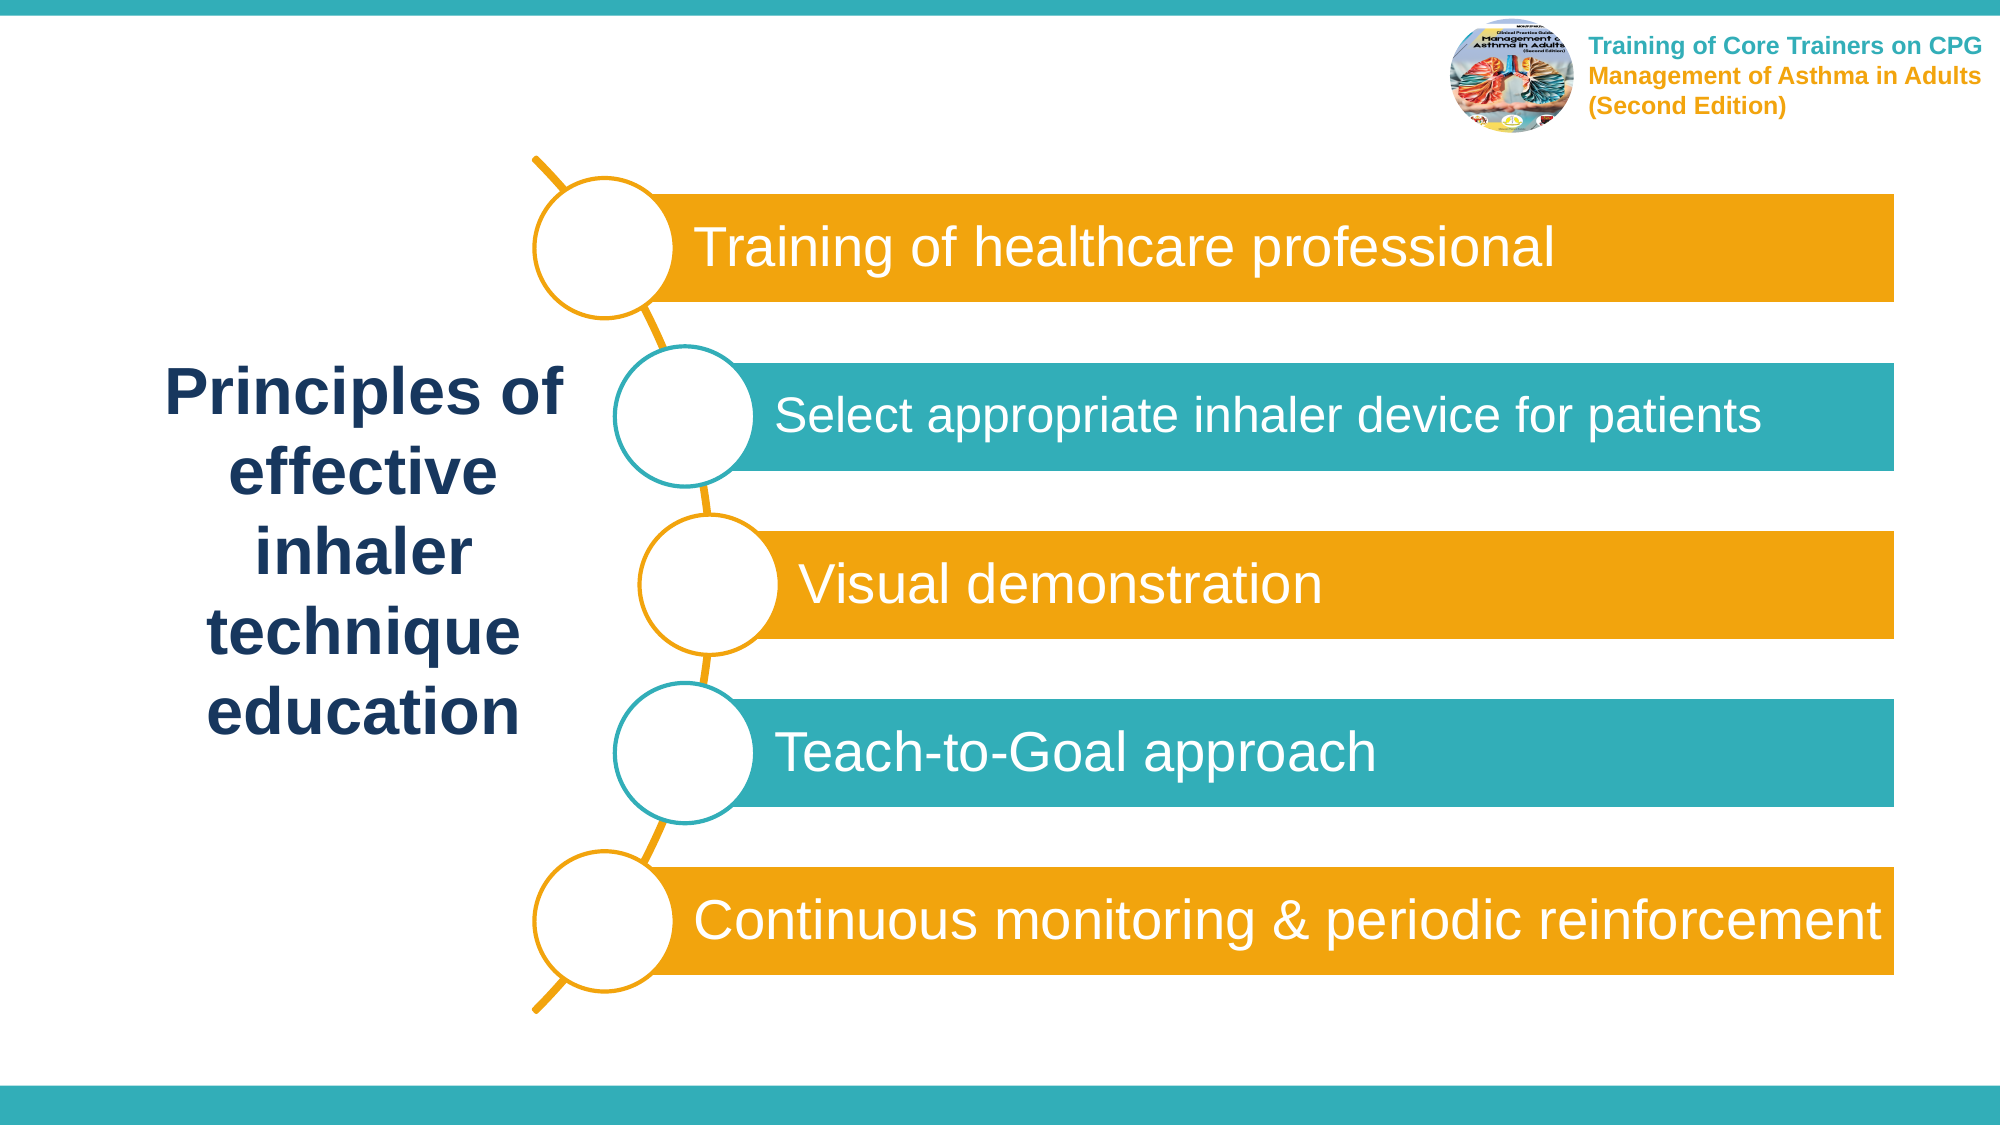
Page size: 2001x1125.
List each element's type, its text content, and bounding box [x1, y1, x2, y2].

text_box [519, 135, 1910, 1034]
text_box Principles of effective inhaler technique education [133, 340, 514, 756]
picture [1449, 18, 1574, 133]
